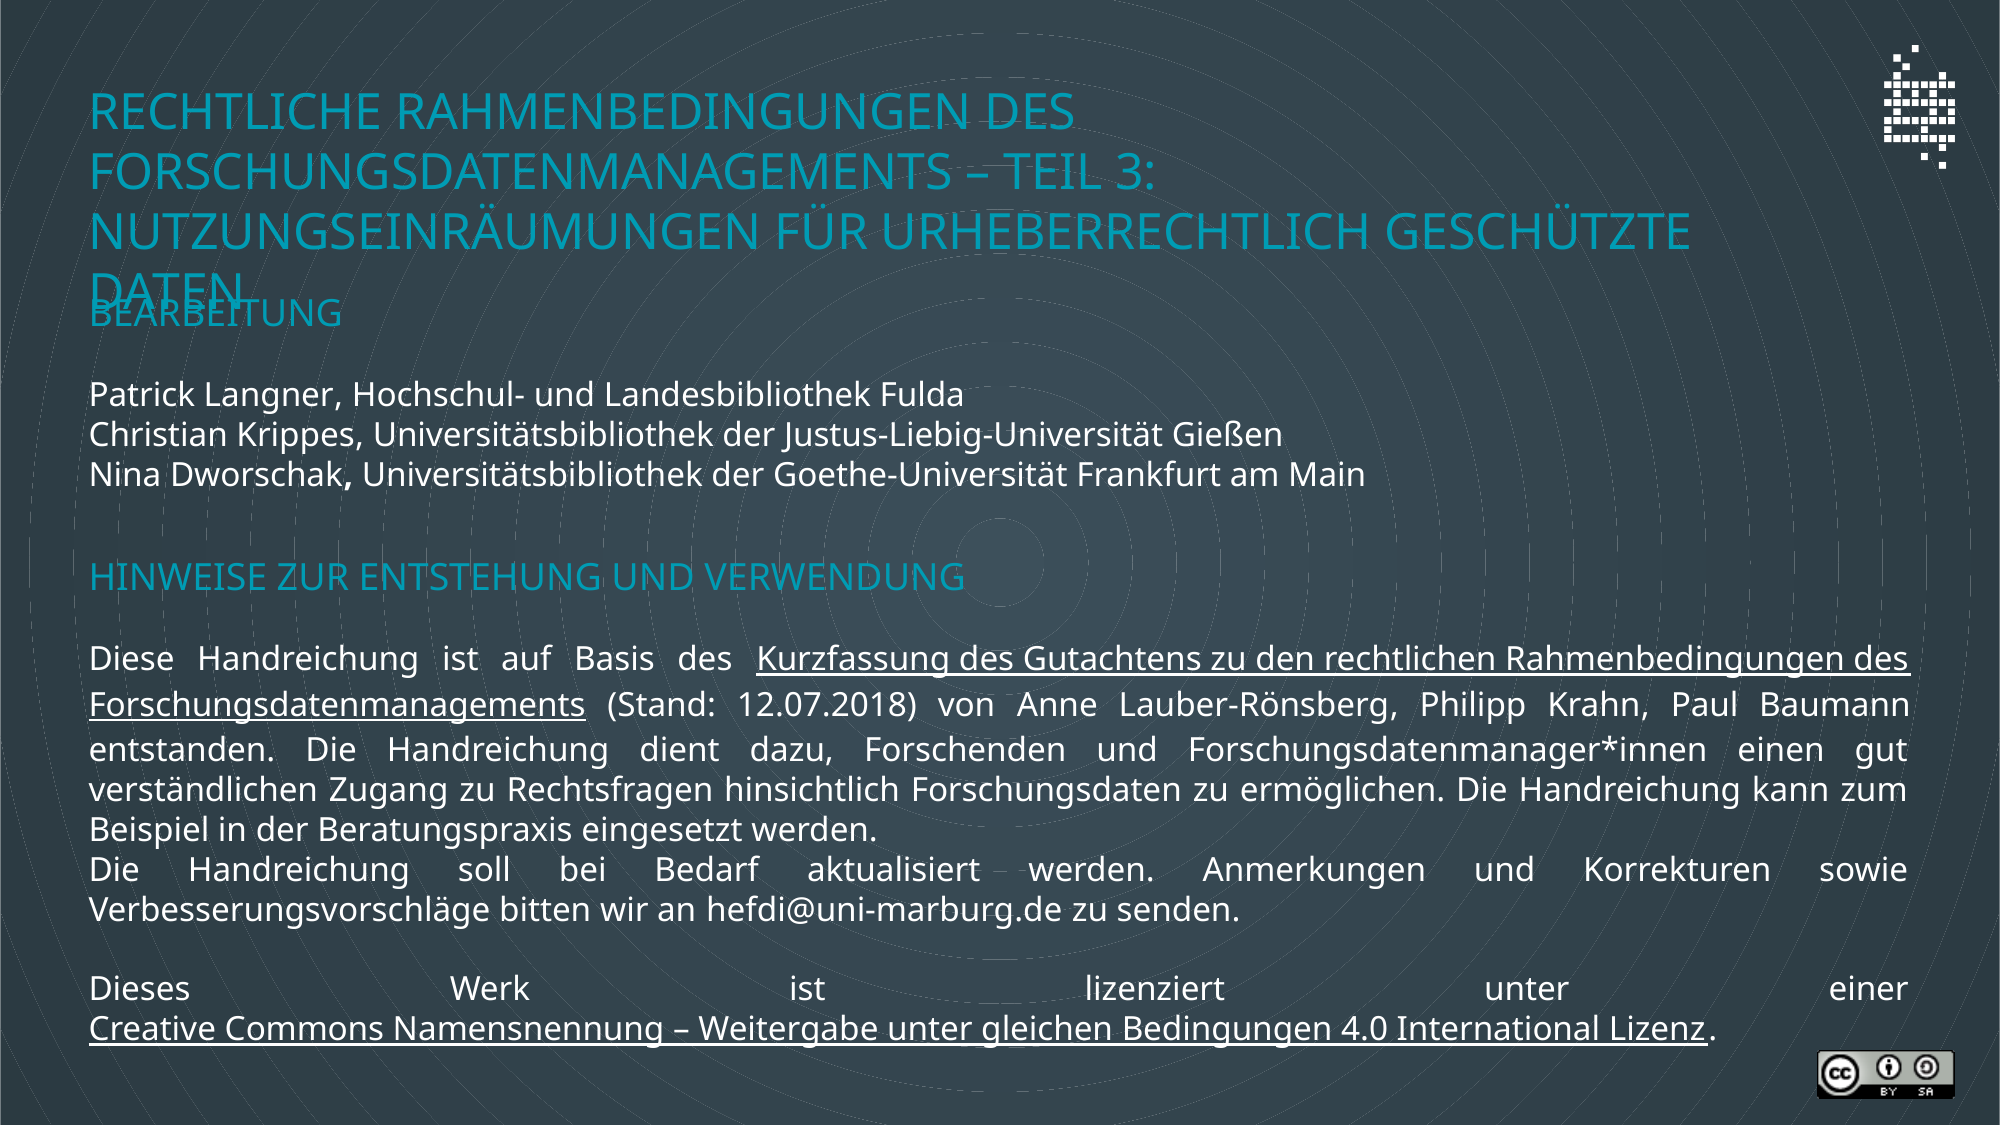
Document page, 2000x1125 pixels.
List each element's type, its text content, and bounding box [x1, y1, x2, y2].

text_box Hinweise zur Entstehung und Verwendung Diese Handreichung ist auf Basis des Kurzfassung des Gutachtens zu den rechtlichen Rahmenbedingungen des Forschungsdatenmanagements (Stand: 12.07.2018) von Anne Lauber‐Rönsberg, Philipp Krahn, Paul Baumann entstanden. Die Handreichung dient dazu, Forschenden und Forschungsdatenmanager*innen einen gut verständlichen Zugang zu Rechtsfragen hinsichtlich Forschungsdaten zu ermöglichen. Die Handreichung kann zum Beispiel in der Beratungspraxis eingesetzt werden. Die Handreichung soll bei Bedarf aktualisiert werden. Anmerkungen und Korrekturen sowie Verbesserungsvorschläge bitten wir an hefdi@uni-marburg.de zu senden. Dieses Werk ist lizenziert unter einer Creative Commons Namensnennung – Weitergabe unter gleichen Bedingungen 4.0 International Lizenz. [88, 552, 1911, 662]
text_box Rechtliche Rahmenbedingungen des Forschungsdatenmanagements – Teil 3: Nutzungseinräumungen für urheberrechtlich geschützte daten [73, 72, 1830, 328]
picture [1884, 45, 1955, 169]
text_box [0, 0, 2000, 1125]
picture [1816, 1049, 1955, 1099]
text_box Bearbeitung Patrick Langner, Hochschul- und Landesbibliothek Fulda Christian Krippes, Universitätsbibliothek der Justus-Liebig-Universität Gießen Nina Dworschak, Universitätsbibliothek der Goethe-Universität Frankfurt am Main [88, 288, 1911, 511]
